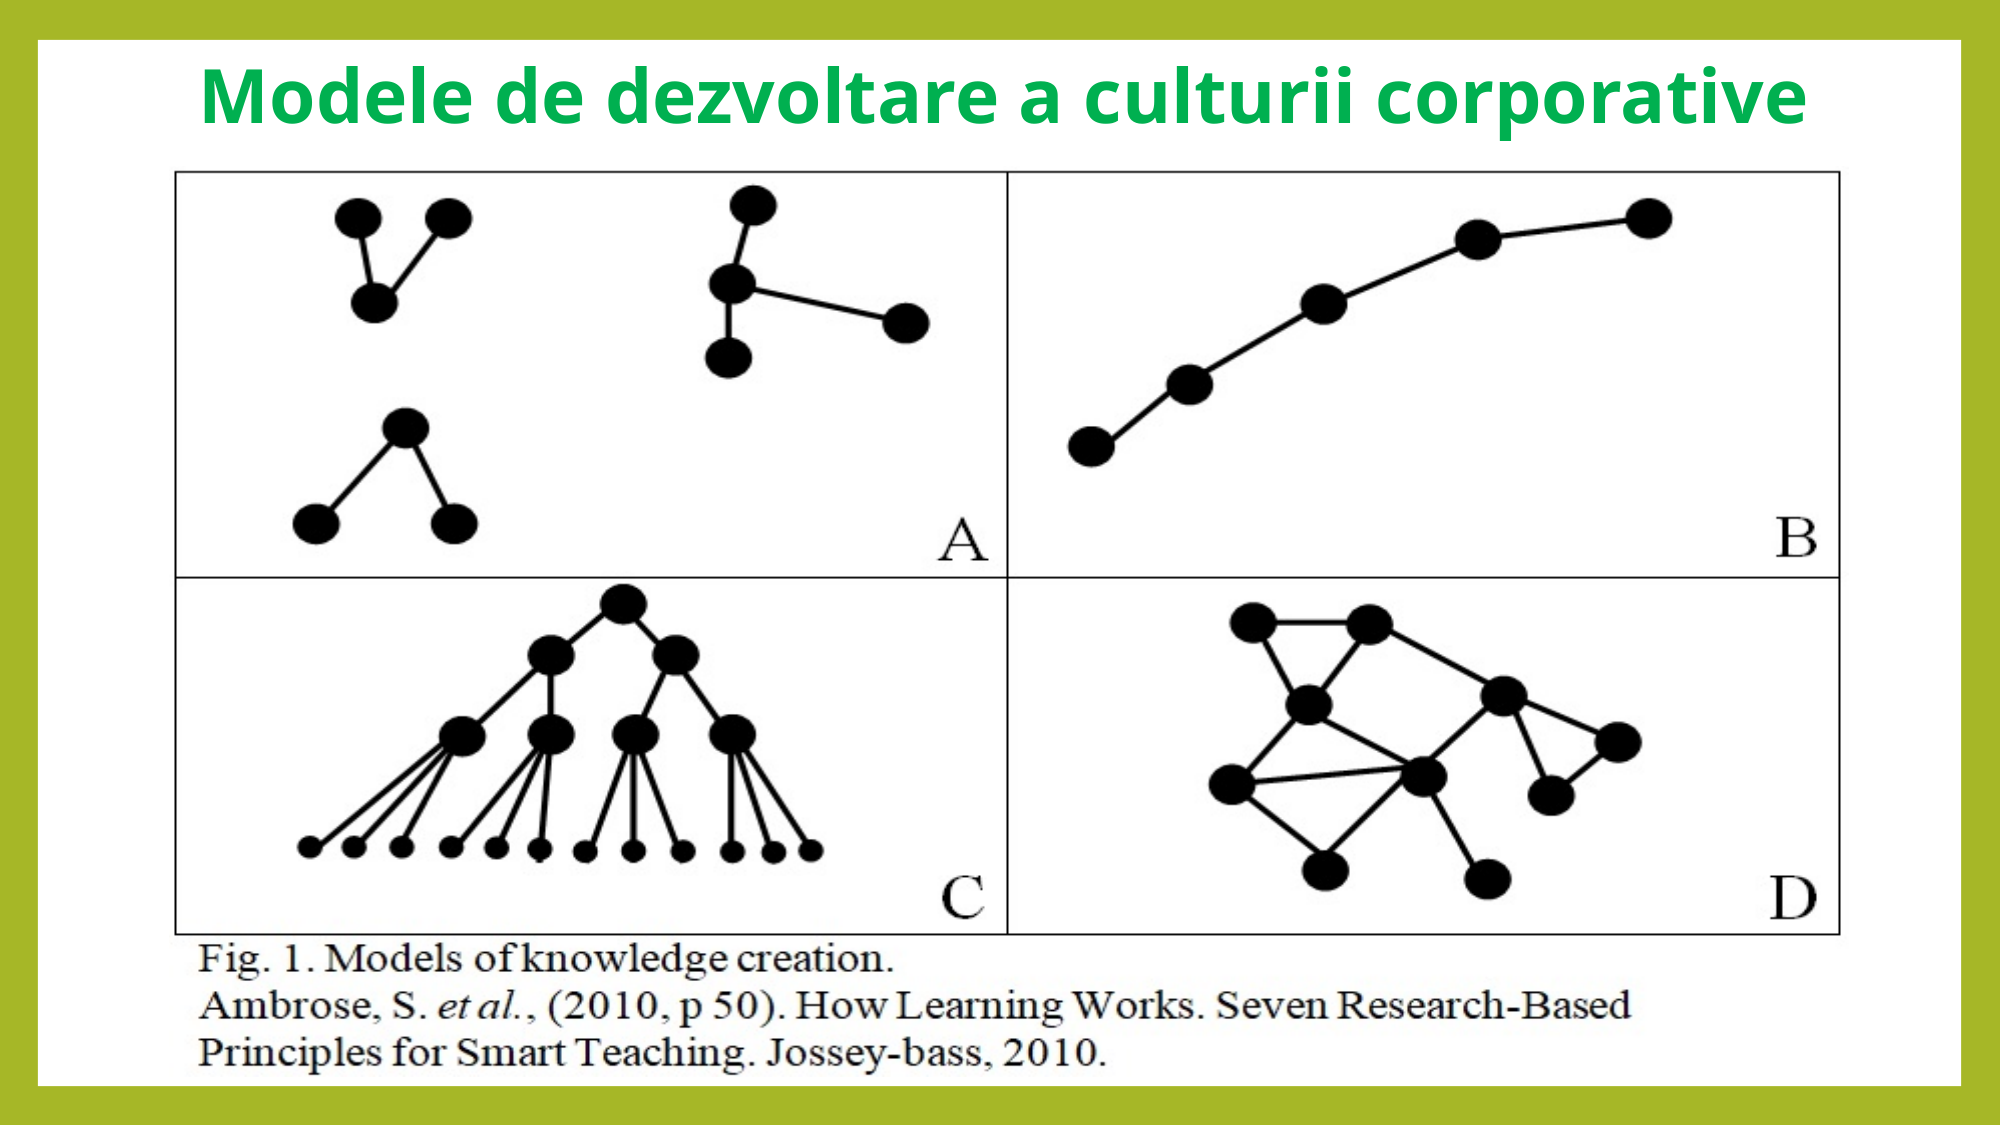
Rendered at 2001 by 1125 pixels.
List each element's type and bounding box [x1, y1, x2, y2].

text_box [86, 40, 1922, 1077]
